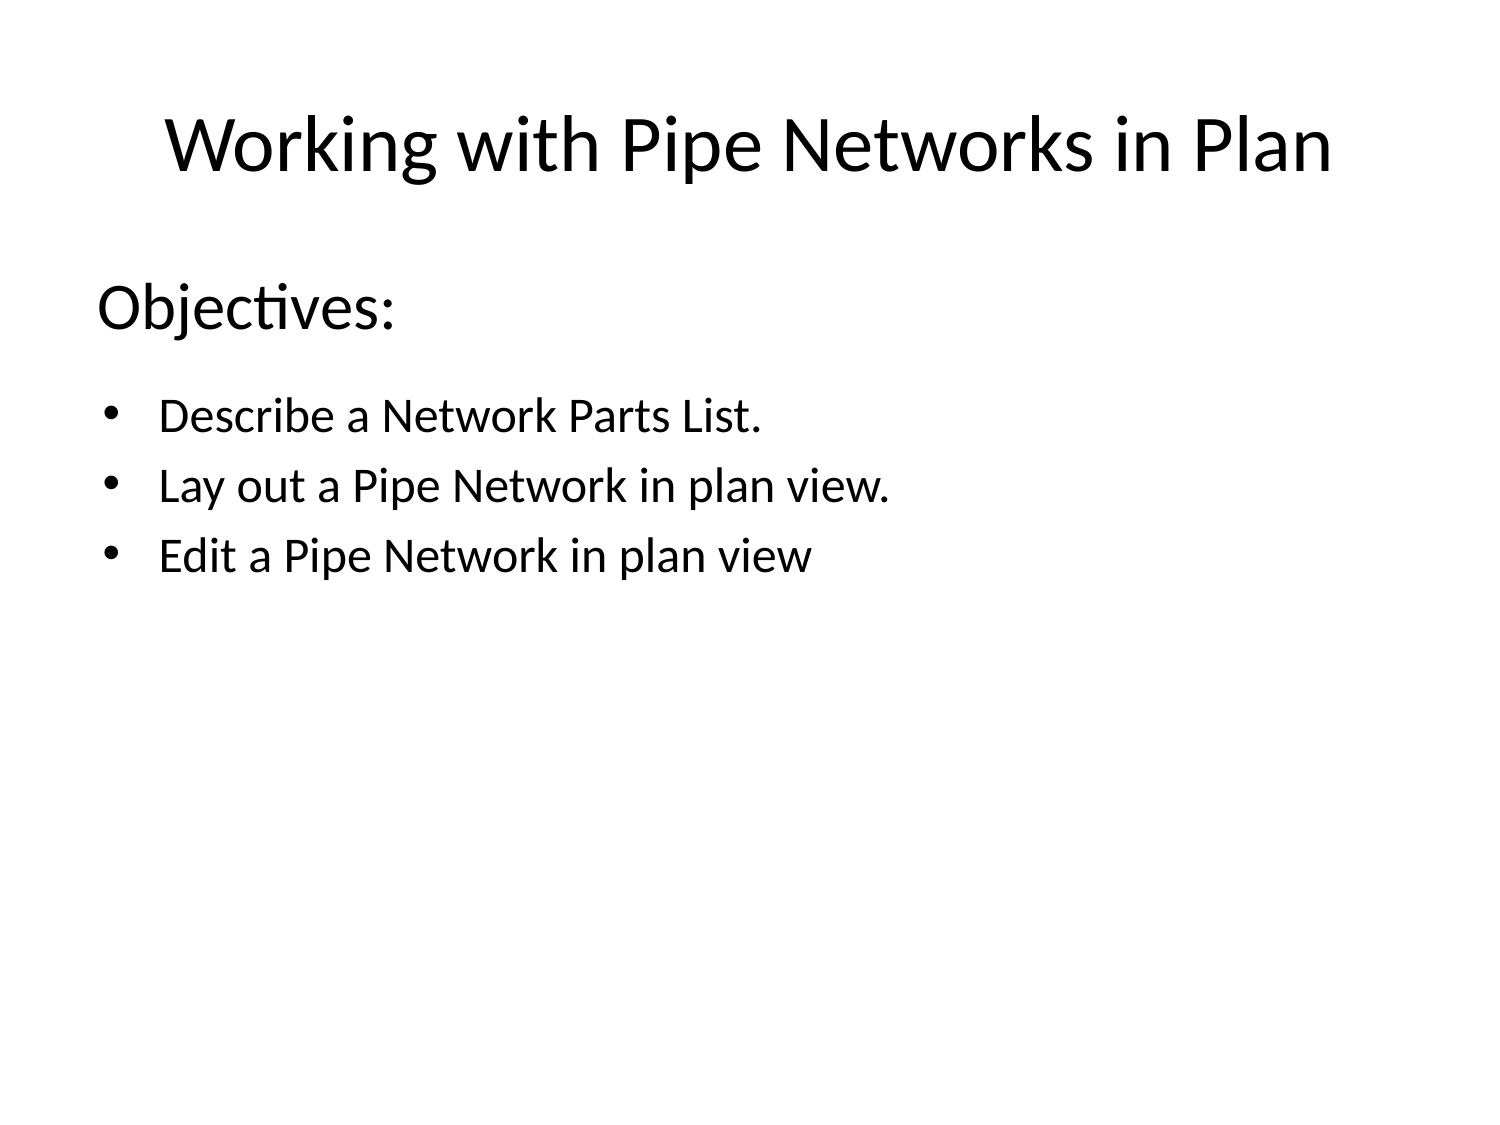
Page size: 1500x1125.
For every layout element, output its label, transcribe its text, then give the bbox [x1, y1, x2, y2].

text_box Objectives: [37, 237, 413, 350]
list Describe a Network Parts List. Lay out a Pipe Network in plan view. Edit a Pipe Network in plan view [87, 375, 1425, 1013]
title Working with Pipe Networks in Plan [75, 45, 1425, 233]
